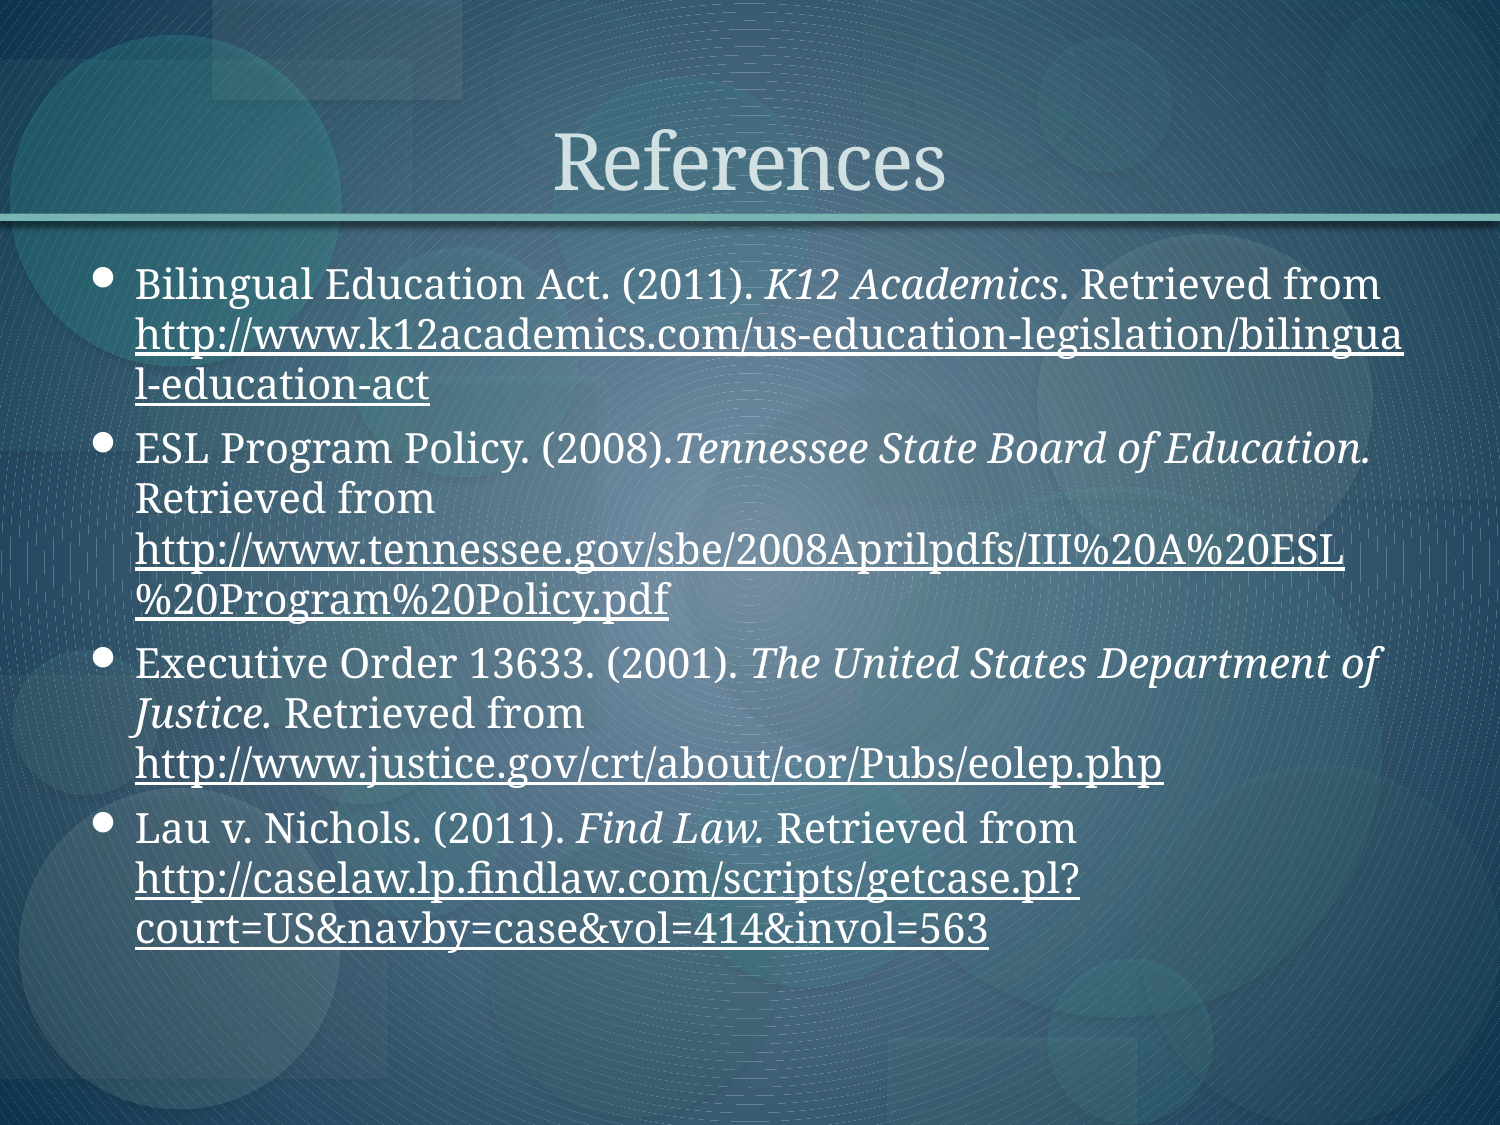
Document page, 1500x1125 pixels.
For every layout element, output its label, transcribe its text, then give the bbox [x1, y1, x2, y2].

list Bilingual Education Act. (2011). K12 Academics. Retrieved from http://www.k12academics.com/us-education-legislation/bilingual-education-act ESL Program Policy. (2008).Tennessee State Board of Education. Retrieved from http://www.tennessee.gov/sbe/2008Aprilpdfs/III%20A%20ESL%20Program%20Policy.pdf Executive Order 13633. (2001). The United States Department of Justice. Retrieved from http://www.justice.gov/crt/about/cor/Pubs/eolep.php Lau v. Nichols. (2011). Find Law. Retrieved from http://caselaw.lp.findlaw.com/scripts/getcase.pl?court=US&navby=case&vol=414&invol=563 [75, 249, 1425, 1000]
title References [75, 26, 1425, 214]
